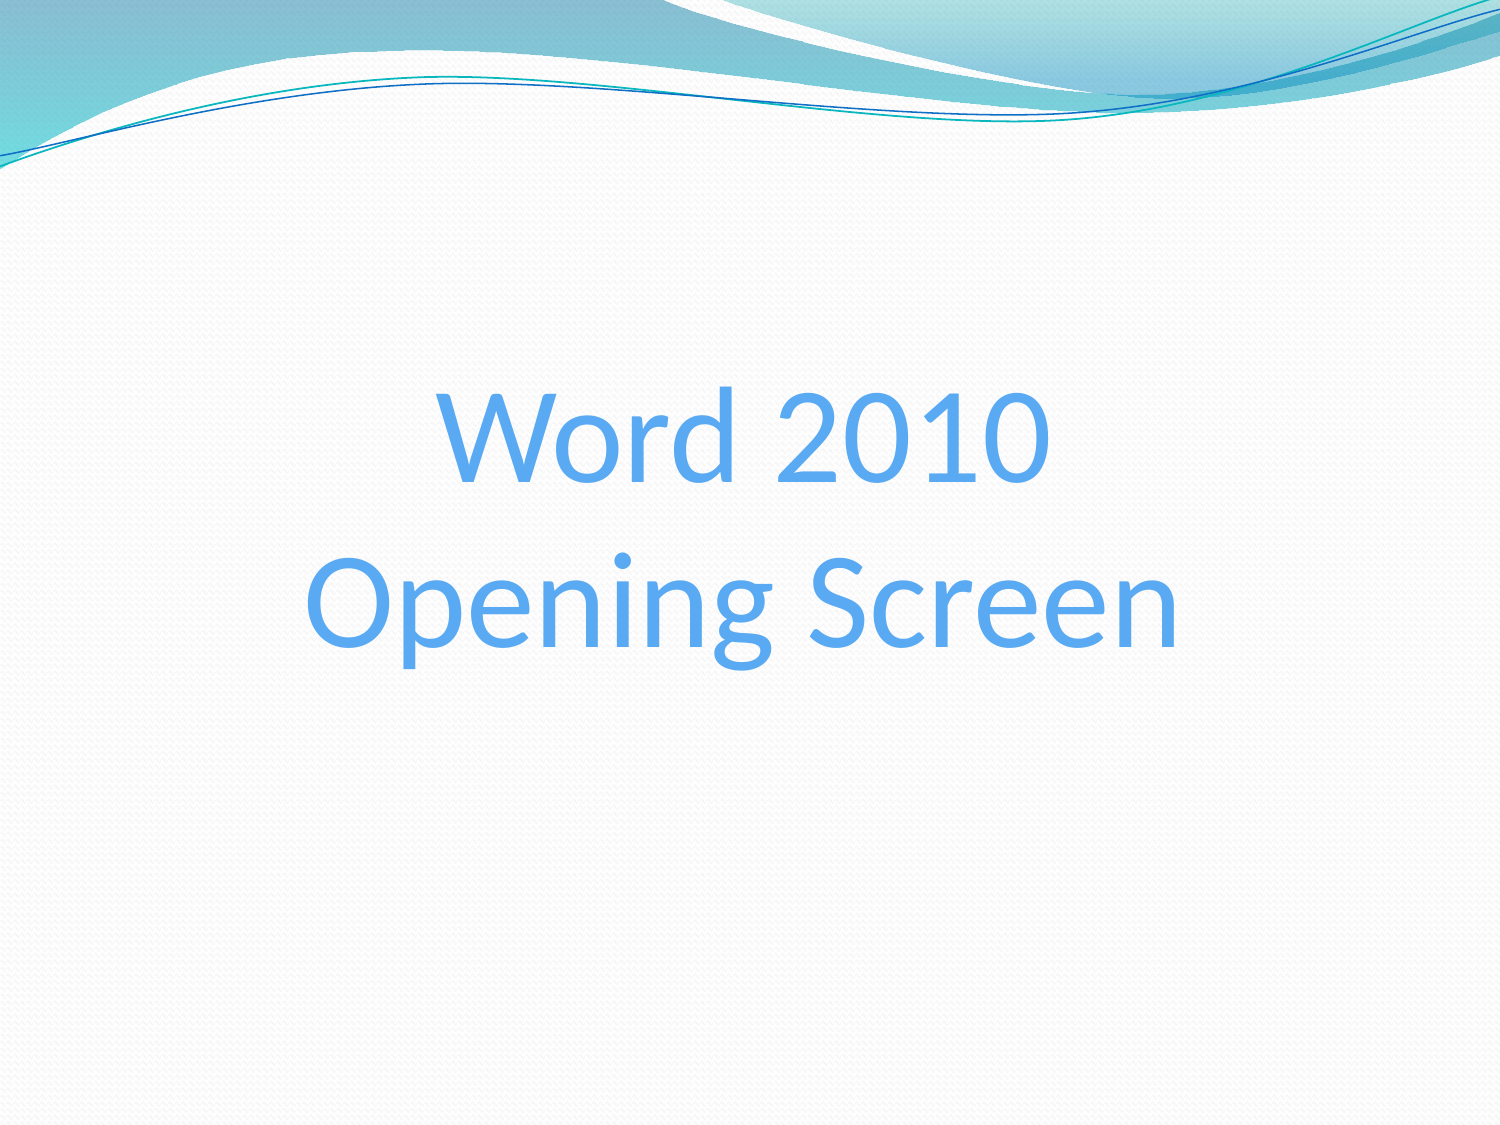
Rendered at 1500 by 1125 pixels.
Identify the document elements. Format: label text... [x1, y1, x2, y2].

text_box Word 2010 Opening Screen [174, 337, 1313, 683]
